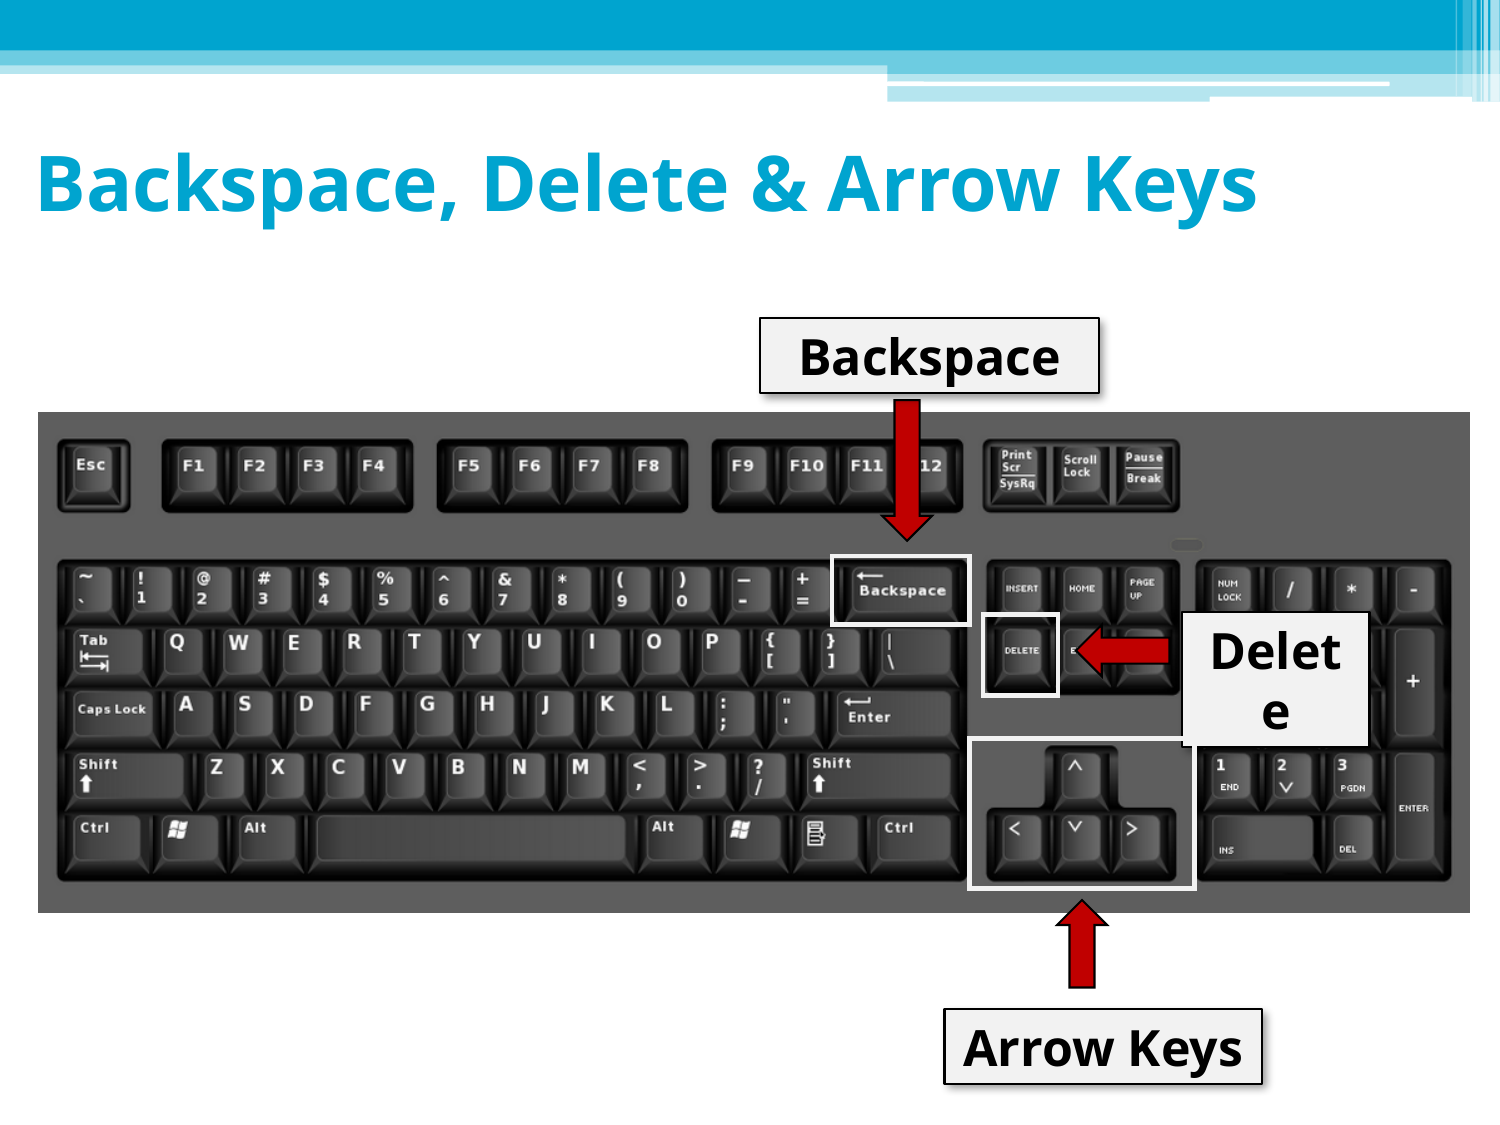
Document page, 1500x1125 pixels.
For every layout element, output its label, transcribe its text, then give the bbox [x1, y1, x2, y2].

picture [38, 412, 1470, 913]
text_box Backspace [760, 318, 1100, 394]
text_box Arrow Keys [944, 1009, 1262, 1085]
title Backspace, Delete & Arrow Keys [19, 94, 1470, 267]
text_box [893, 403, 921, 412]
text_box [1054, 913, 1110, 989]
